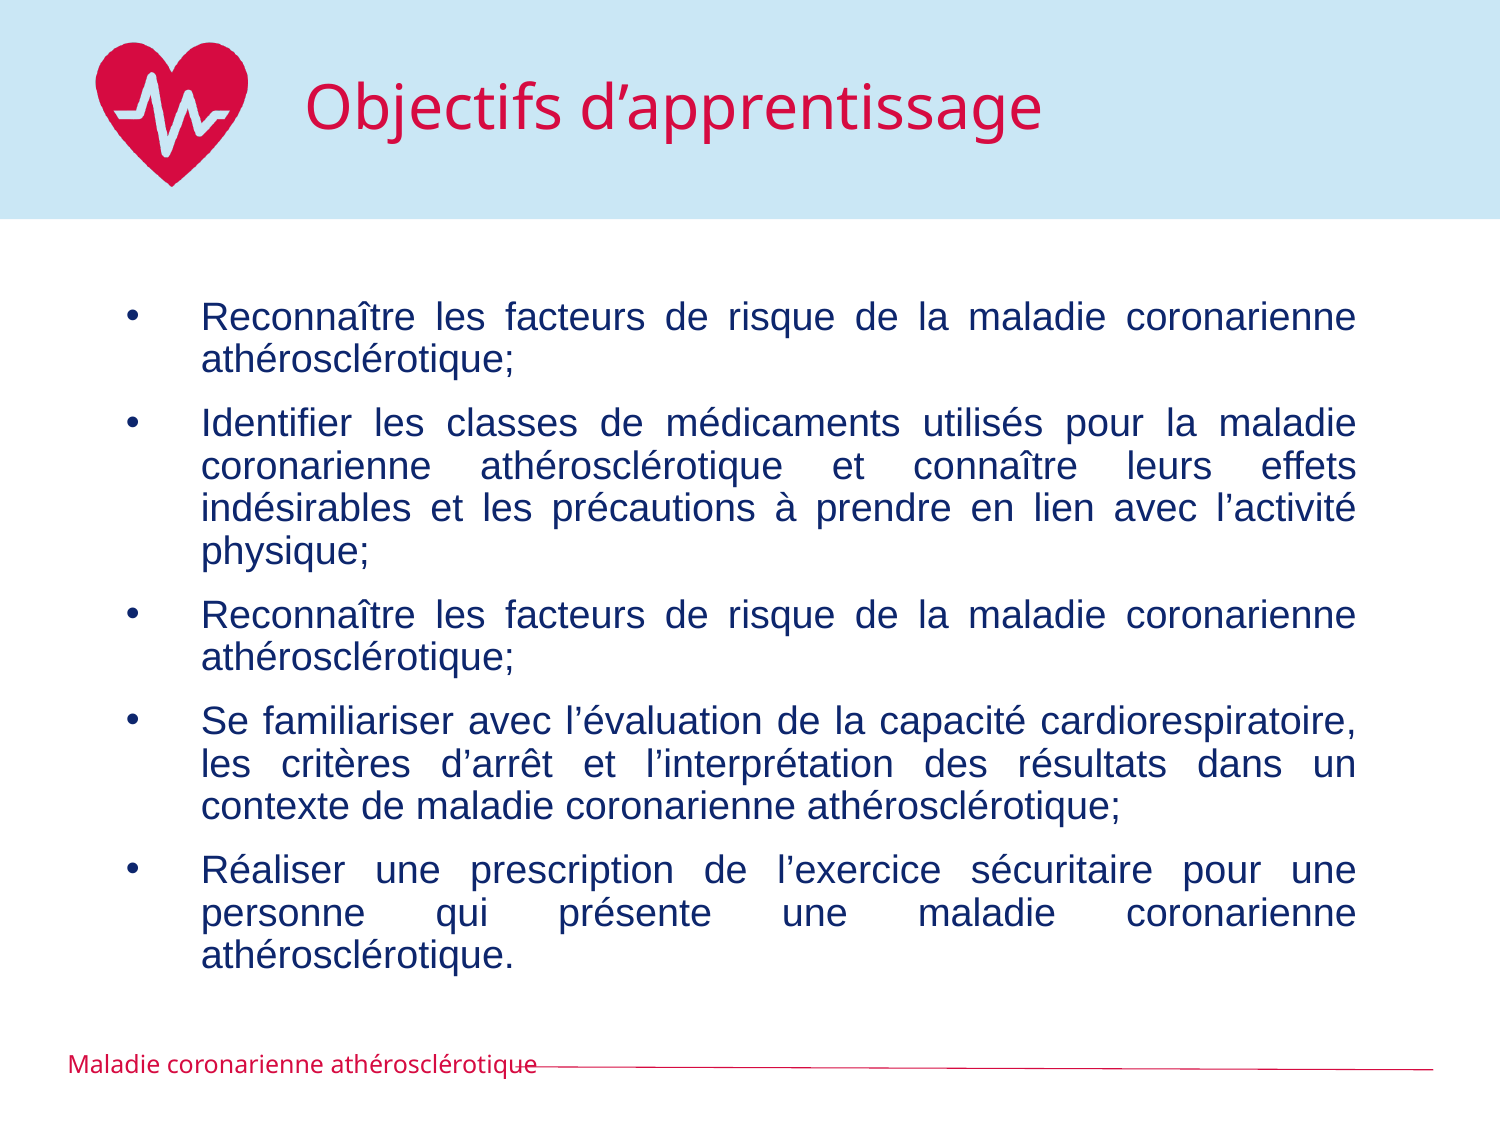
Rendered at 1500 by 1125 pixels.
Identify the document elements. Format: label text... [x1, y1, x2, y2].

list Reconnaître les facteurs de risque de la maladie coronarienne athérosclérotique; Identifier les classes de médicaments utilisés pour la maladie coronarienne athérosclérotique et connaître leurs effets indésirables et les précautions à prendre en lien avec l’activité physique; Reconnaître les facteurs de risque de la maladie coronarienne athérosclérotique; Se familiariser avec l’évaluation de la capacité cardiorespiratoire, les critères d’arrêt et l’interprétation des résultats dans un contexte de maladie coronarienne athérosclérotique; Réaliser une prescription de l’exercice sécuritaire pour une personne qui présente une maladie coronarienne athérosclérotique. [110, 288, 1374, 985]
picture [64, 7, 279, 222]
title Objectifs d’apprentissage [289, 59, 1397, 160]
